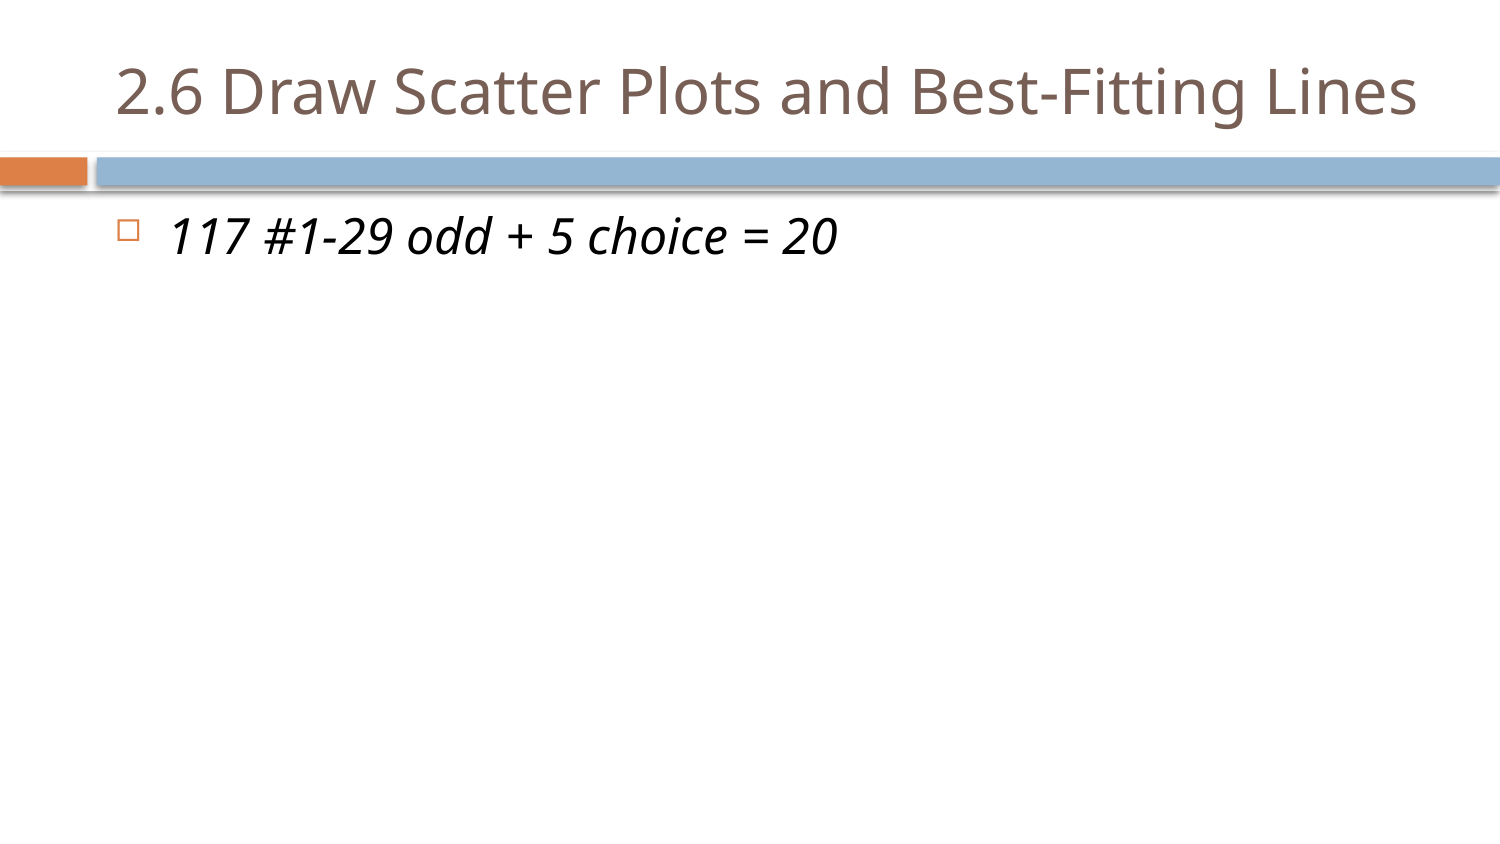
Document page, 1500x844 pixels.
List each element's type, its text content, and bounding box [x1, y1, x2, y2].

title 2.6 Draw Scatter Plots and Best-Fitting Lines [100, 28, 1438, 150]
list 117 #1-29 odd + 5 choice = 20 [100, 196, 1438, 750]
